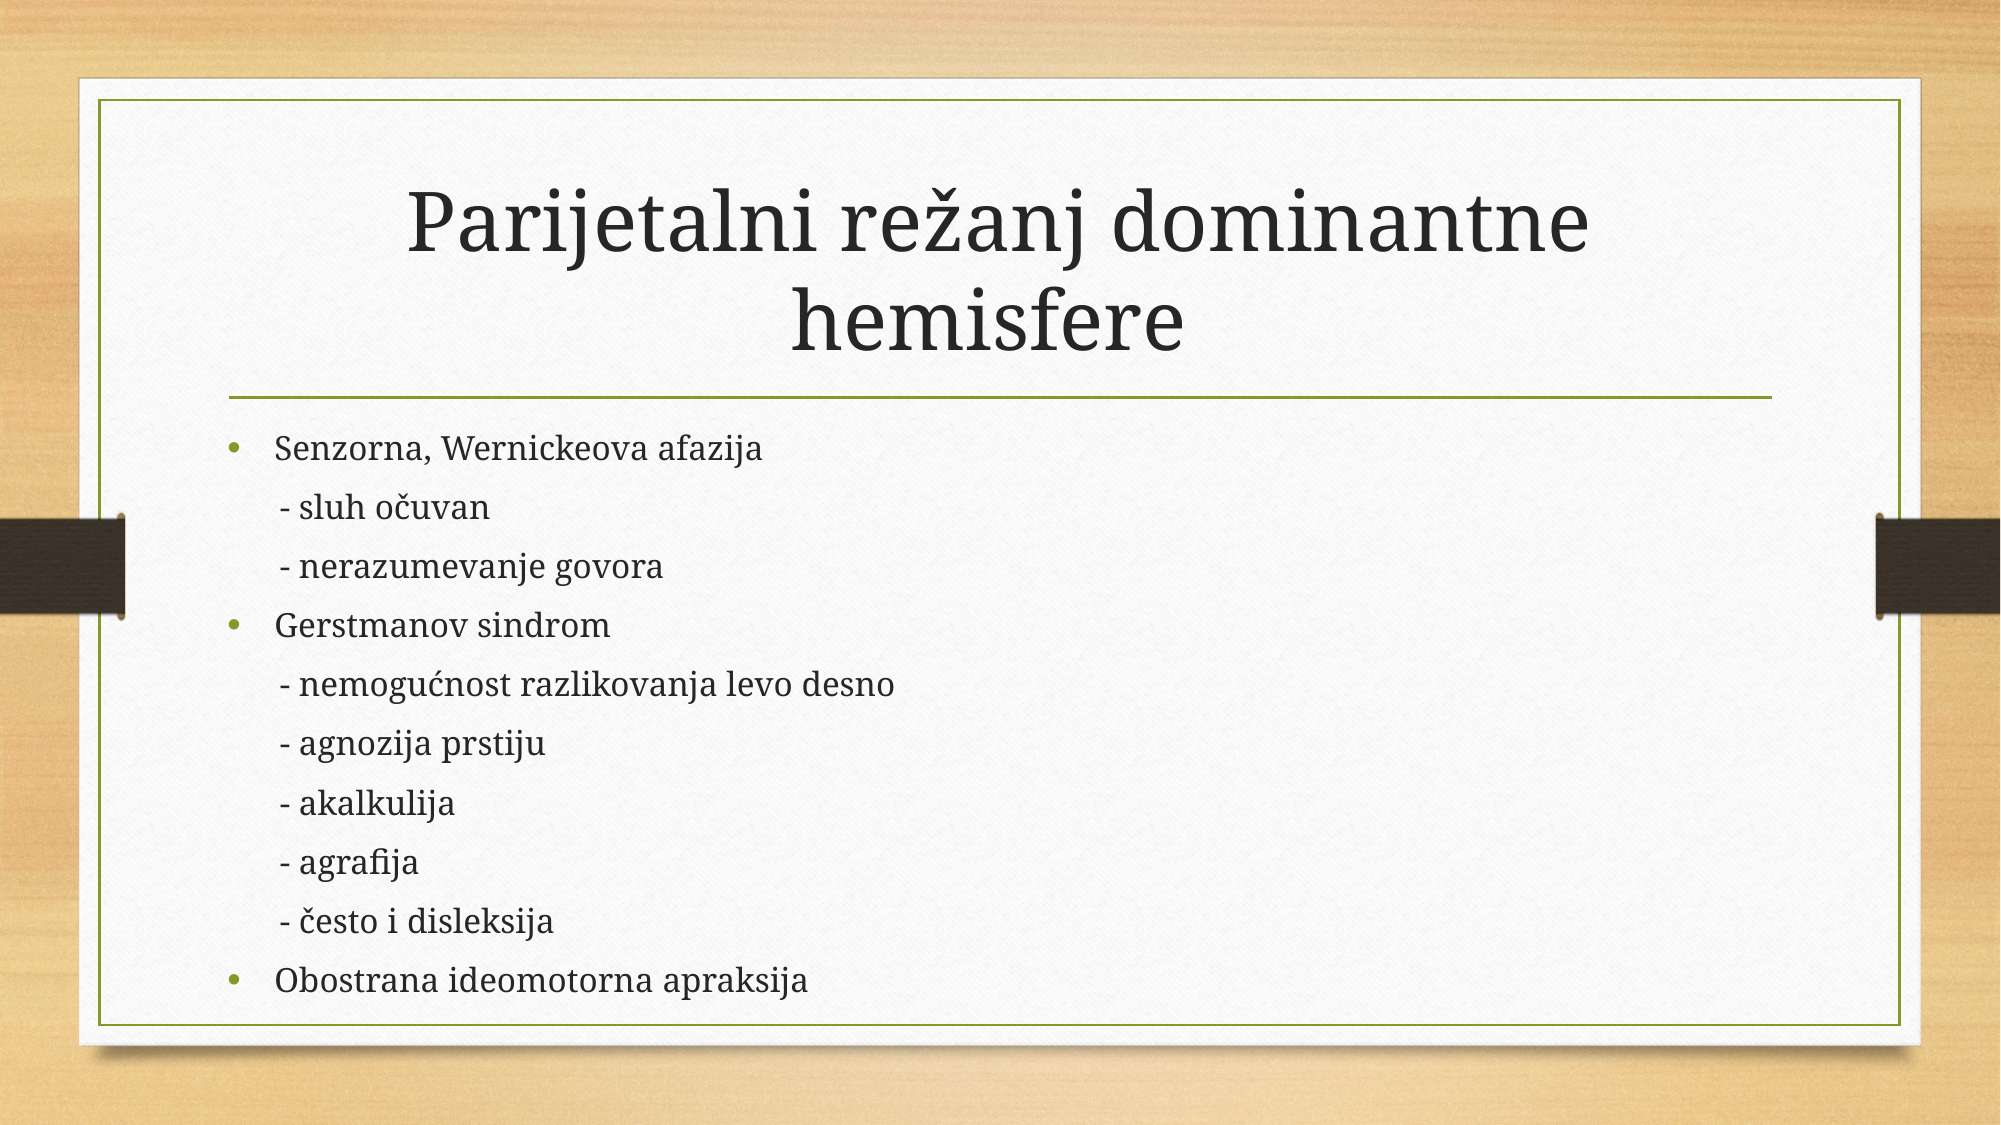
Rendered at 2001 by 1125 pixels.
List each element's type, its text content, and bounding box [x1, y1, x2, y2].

list Senzorna, Wernickeova afazija - sluh očuvan - nerazumevanje govora Gerstmanov sindrom - nemogućnost razlikovanja levo desno - agnozija prstiju - akalkulija - agrafija - često i disleksija Obostrana ideomotorna apraksija [212, 419, 1788, 964]
picture [0, 0, 2001, 1125]
title Parijetalni režanj dominantne hemisfere [212, 161, 1788, 375]
